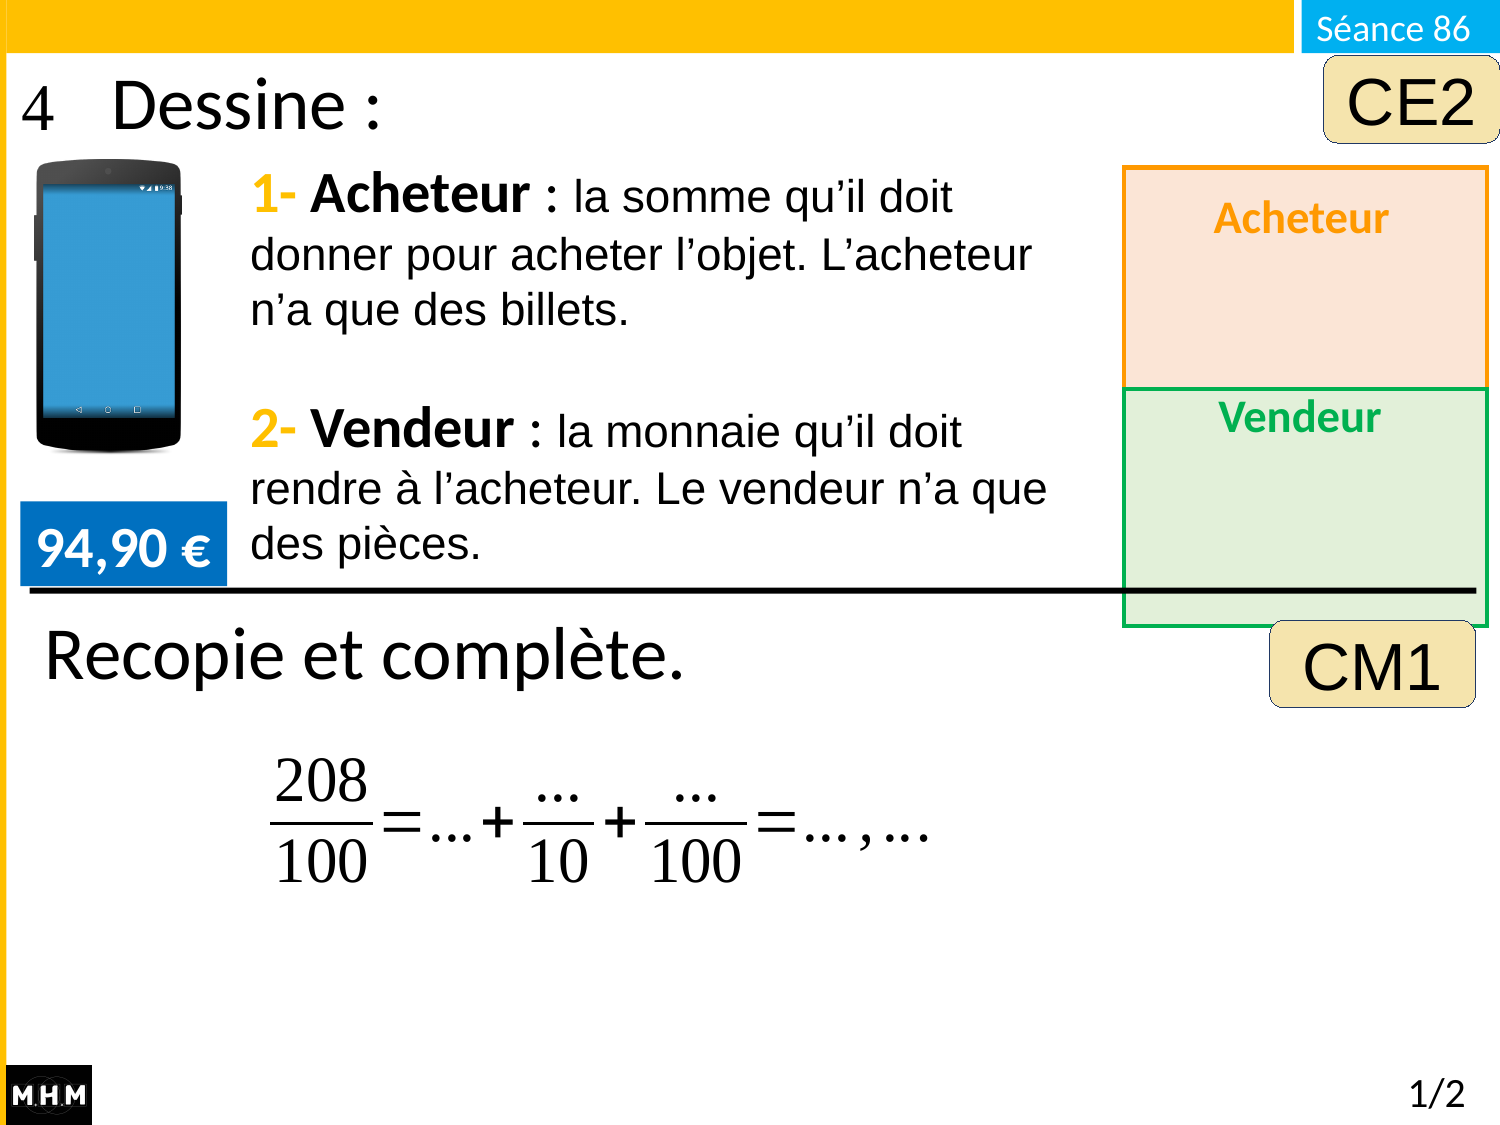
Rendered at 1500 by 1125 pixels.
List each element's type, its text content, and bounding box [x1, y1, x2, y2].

text_box 1- Acheteur : la somme qu’il doit donner pour acheter l’objet. L’acheteur n’a que des billets. 2- Vendeur : la monnaie qu’il doit rendre à l’acheteur. Le vendeur n’a que des pièces. [235, 133, 1103, 591]
text_box CE2 [1323, 55, 1500, 144]
picture [33, 159, 183, 455]
text_box Recopie et complète. [30, 605, 736, 705]
picture [6, 1065, 92, 1125]
text_box Acheteur [1198, 167, 1421, 252]
text_box [1122, 165, 1489, 387]
text_box CM1 [1269, 620, 1476, 708]
text_box 94,90 € [20, 501, 228, 587]
title Dessine : [96, 60, 413, 160]
text_box [1122, 387, 1489, 628]
text_box Vendeur [1203, 366, 1418, 451]
list 1/2 [1373, 1064, 1500, 1125]
